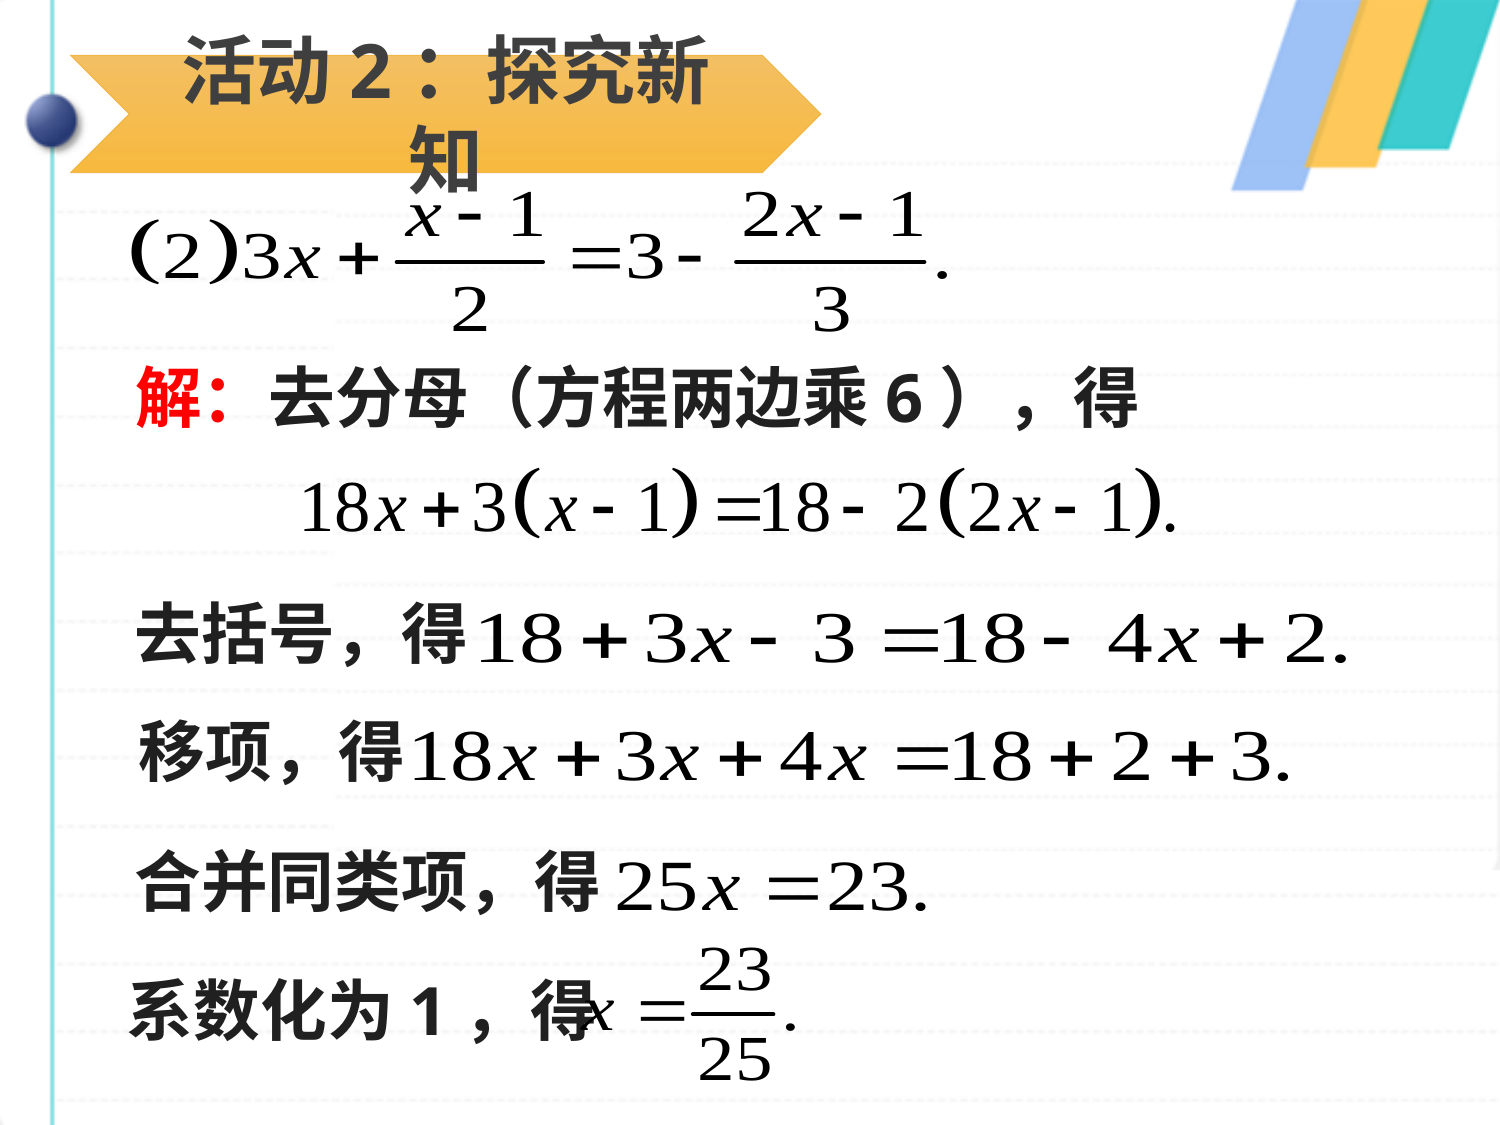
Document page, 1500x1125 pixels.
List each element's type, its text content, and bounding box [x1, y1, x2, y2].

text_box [120, 348, 1187, 575]
picture [0, 0, 1500, 1125]
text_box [118, 172, 960, 346]
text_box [112, 928, 987, 1095]
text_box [123, 702, 1306, 799]
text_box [116, 832, 940, 928]
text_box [120, 584, 1365, 681]
text_box 活动2：探究新知 [69, 54, 822, 174]
